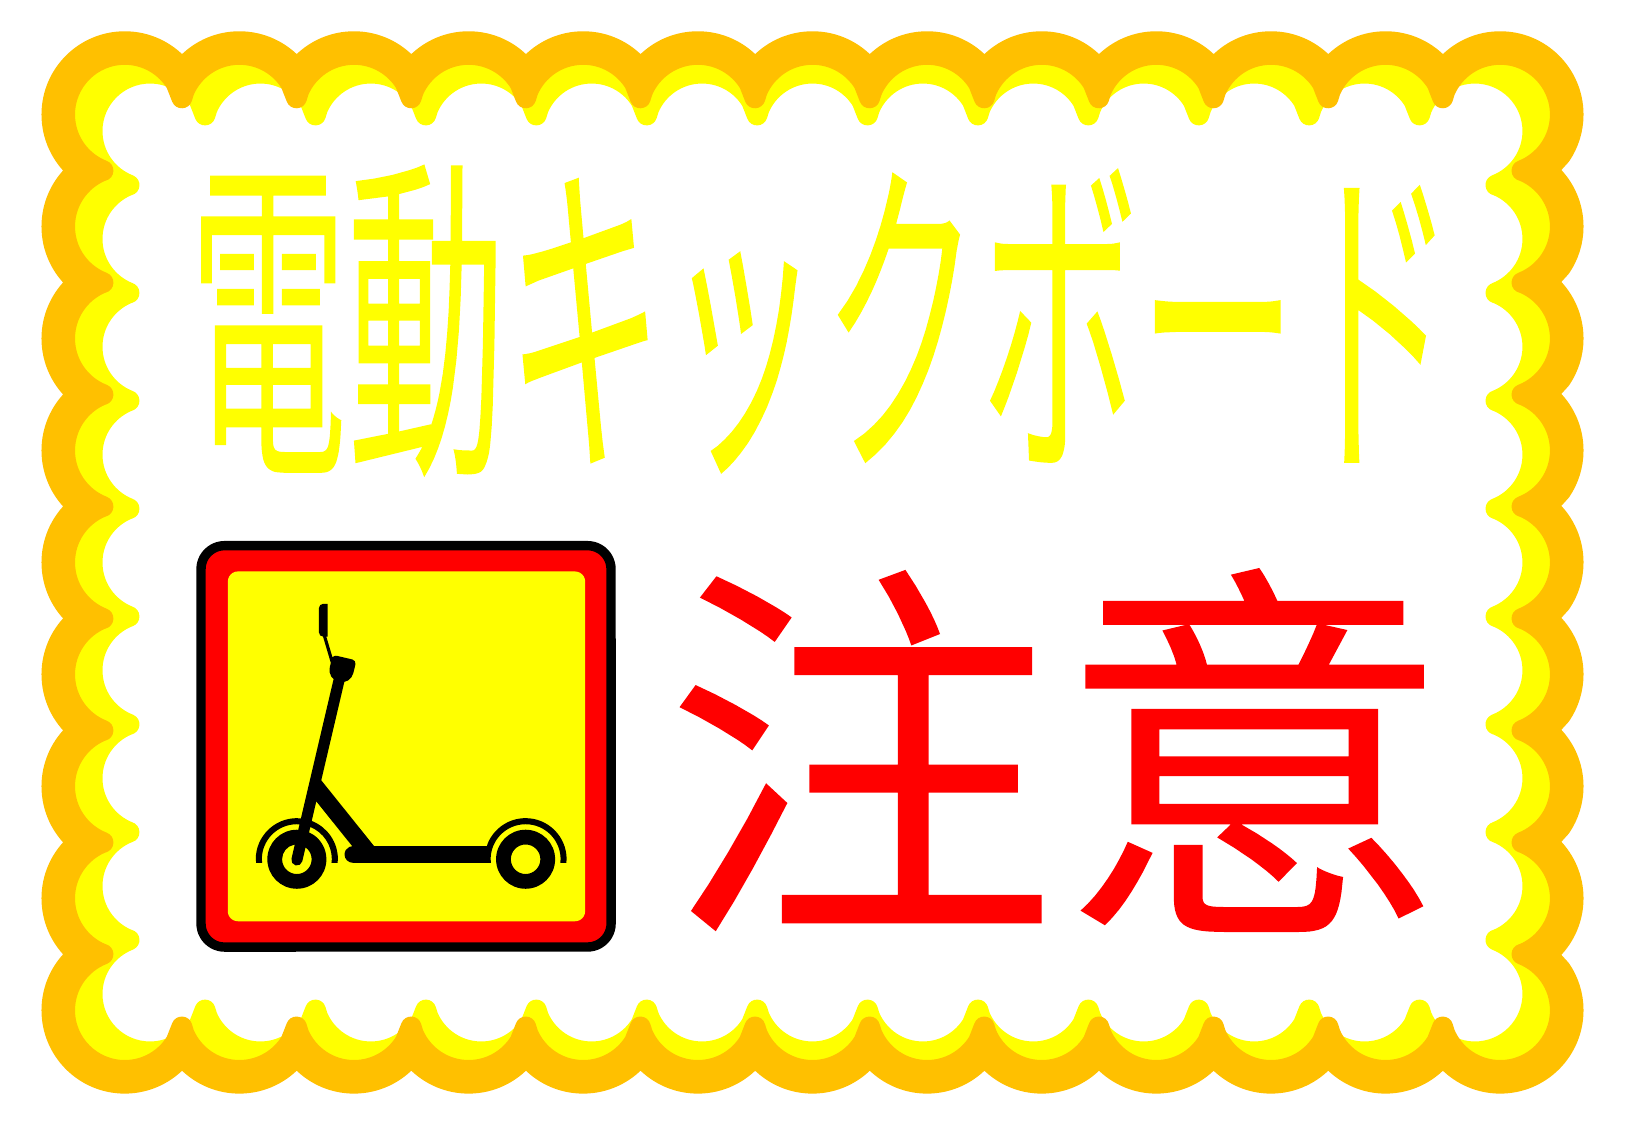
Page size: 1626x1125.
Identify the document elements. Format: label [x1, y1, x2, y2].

text_box [527, 1007, 1098, 1067]
text_box [77, 59, 169, 1066]
text_box [301, 1007, 404, 1067]
text_box [1221, 58, 1323, 118]
text_box [1339, 59, 1437, 118]
text_box [1339, 1007, 1437, 1066]
text_box [527, 58, 1098, 118]
text_box [1221, 1007, 1323, 1067]
text_box [414, 58, 520, 118]
text_box [1456, 59, 1548, 1066]
text_box [1103, 58, 1210, 118]
text_box [200, 545, 612, 948]
text_box [1103, 1007, 1210, 1067]
text_box [187, 59, 286, 118]
text_box [301, 58, 404, 118]
text_box [414, 1007, 520, 1067]
text_box [187, 1007, 286, 1066]
text_box [49, 39, 1576, 1086]
